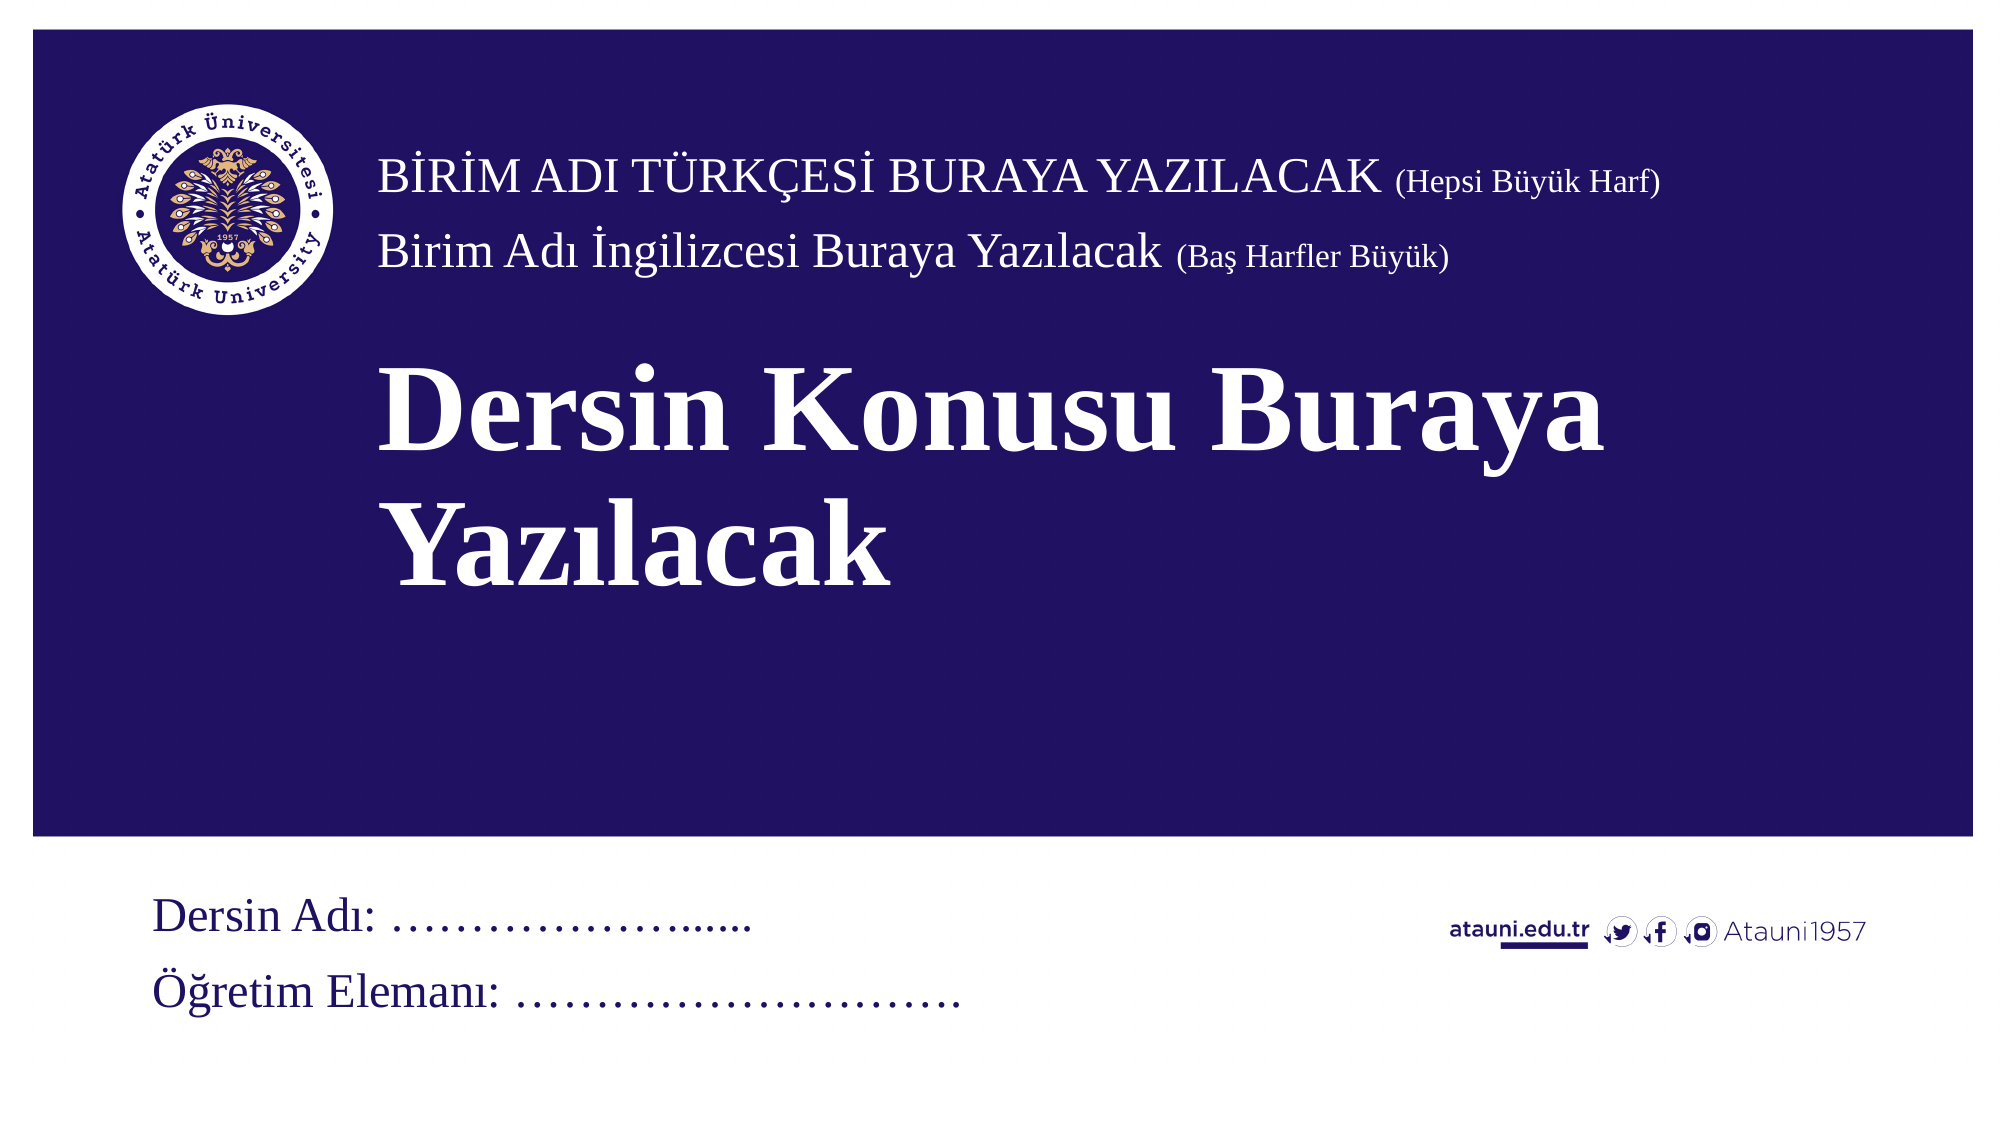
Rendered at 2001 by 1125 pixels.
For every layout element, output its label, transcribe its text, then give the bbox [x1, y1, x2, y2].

title Dersin Konusu Buraya Yazılacak [362, 335, 1921, 794]
picture [0, 0, 2000, 1076]
text_box BİRİM ADI TÜRKÇESİ BURAYA YAZILACAK (Hepsi Büyük Harf) Birim Adı İngilizcesi Buraya Yazılacak (Baş Harfler Büyük) [362, 141, 1808, 281]
subtitle Dersin Adı: ………………...... Öğretim Elemanı: ………………………. [137, 864, 1445, 1026]
